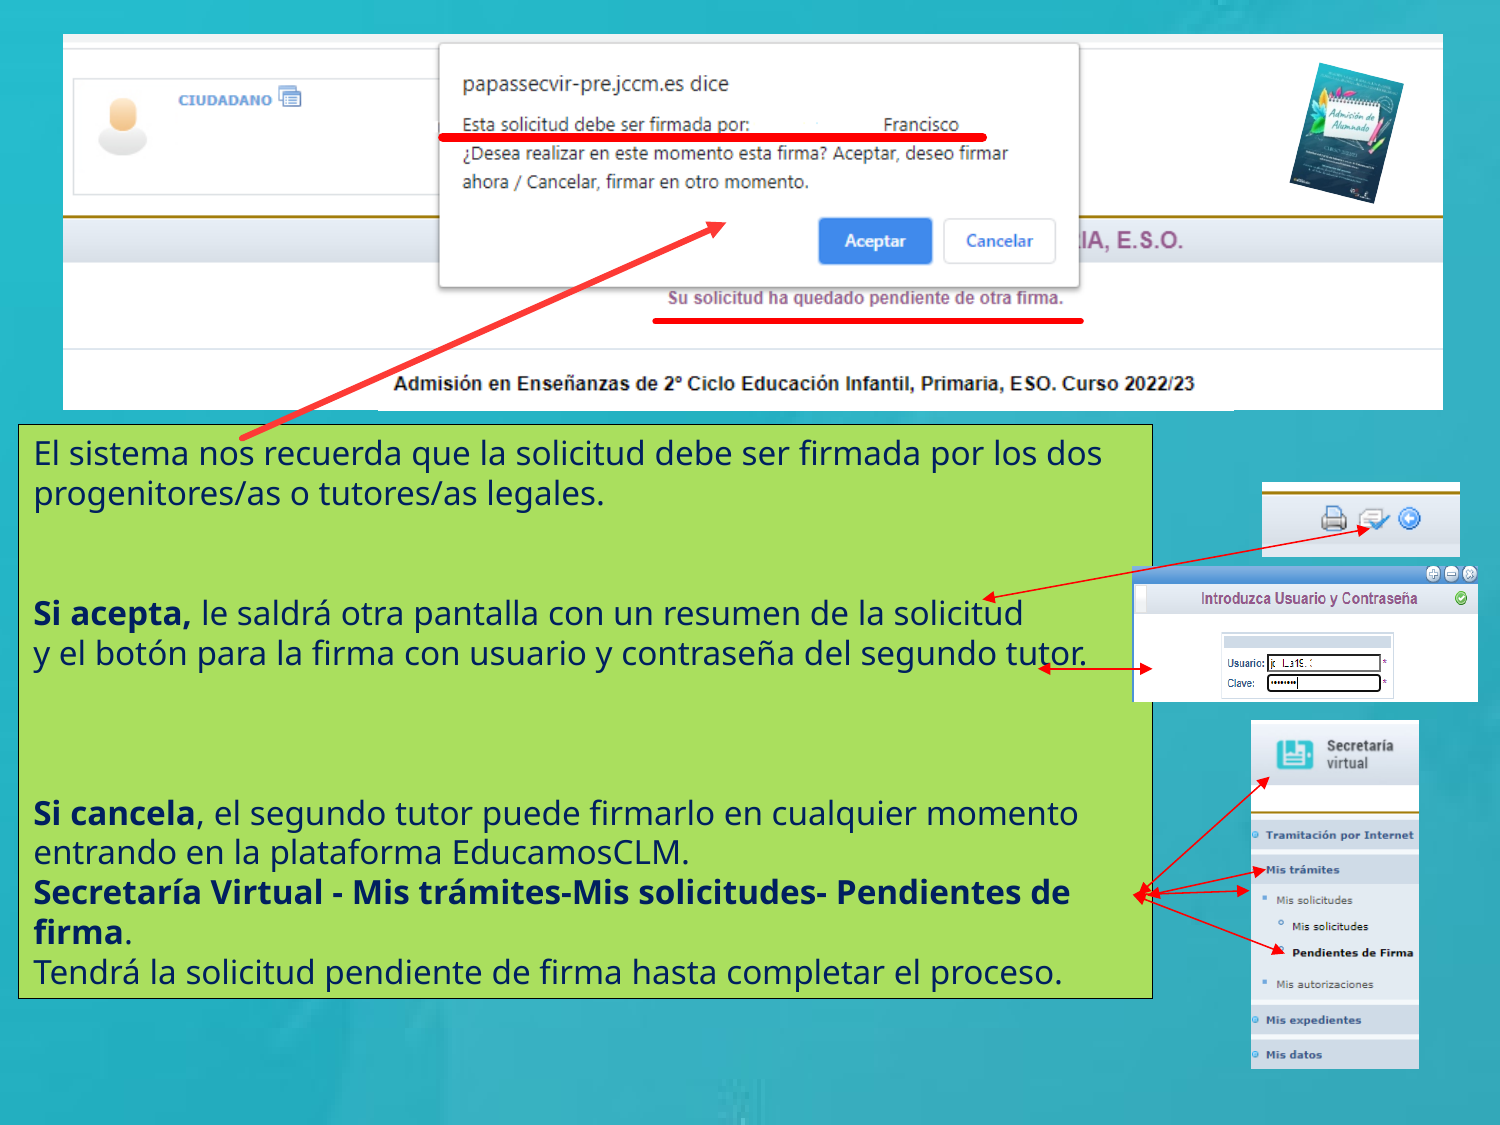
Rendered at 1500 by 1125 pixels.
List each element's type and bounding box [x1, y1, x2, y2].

picture [0, 0, 1500, 1125]
text_box [241, 222, 727, 439]
text_box [1132, 890, 1250, 894]
text_box [1146, 869, 1267, 894]
text_box [1132, 894, 1286, 954]
text_box [1137, 776, 1270, 894]
text_box [982, 528, 1371, 600]
